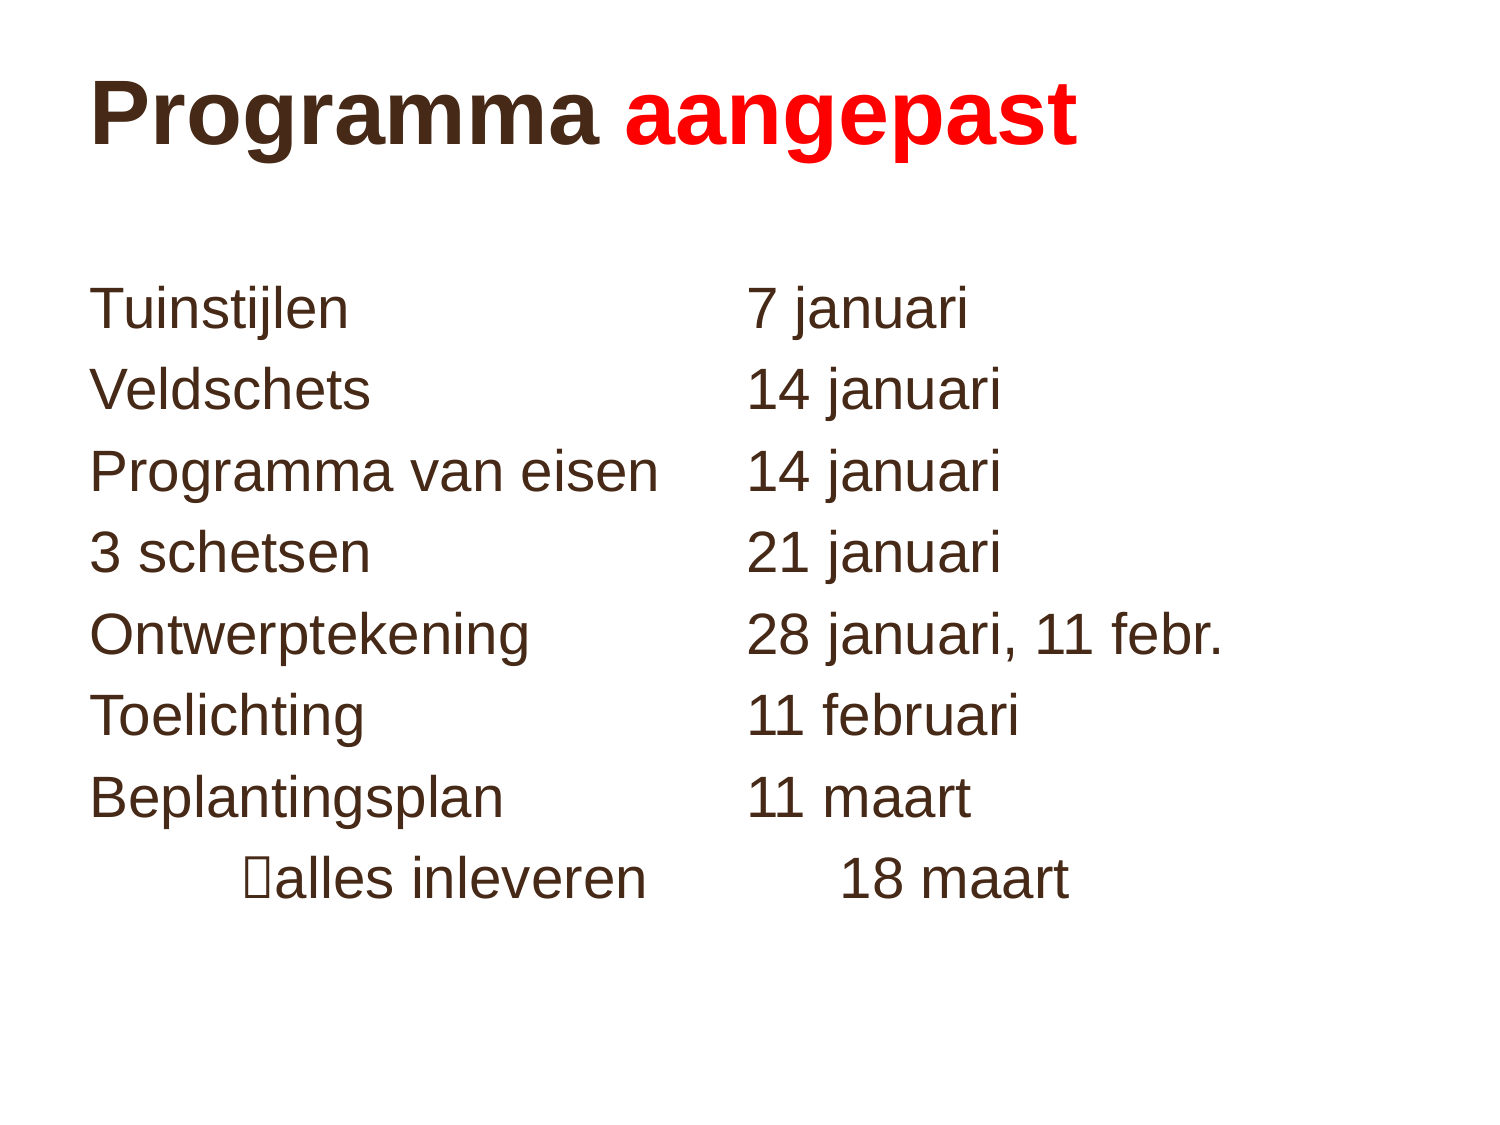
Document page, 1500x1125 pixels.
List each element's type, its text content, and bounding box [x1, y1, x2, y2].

list Tuinstijlen 7 januari Veldschets 14 januari Programma van eisen 14 januari 3 schetsen 21 januari Ontwerptekening 28 januari, 11 febr. Toelichting 11 februari Beplantingsplan 11 maart alles inleveren 18 maart [75, 262, 1425, 1005]
title Programma aangepast [75, 45, 1425, 233]
